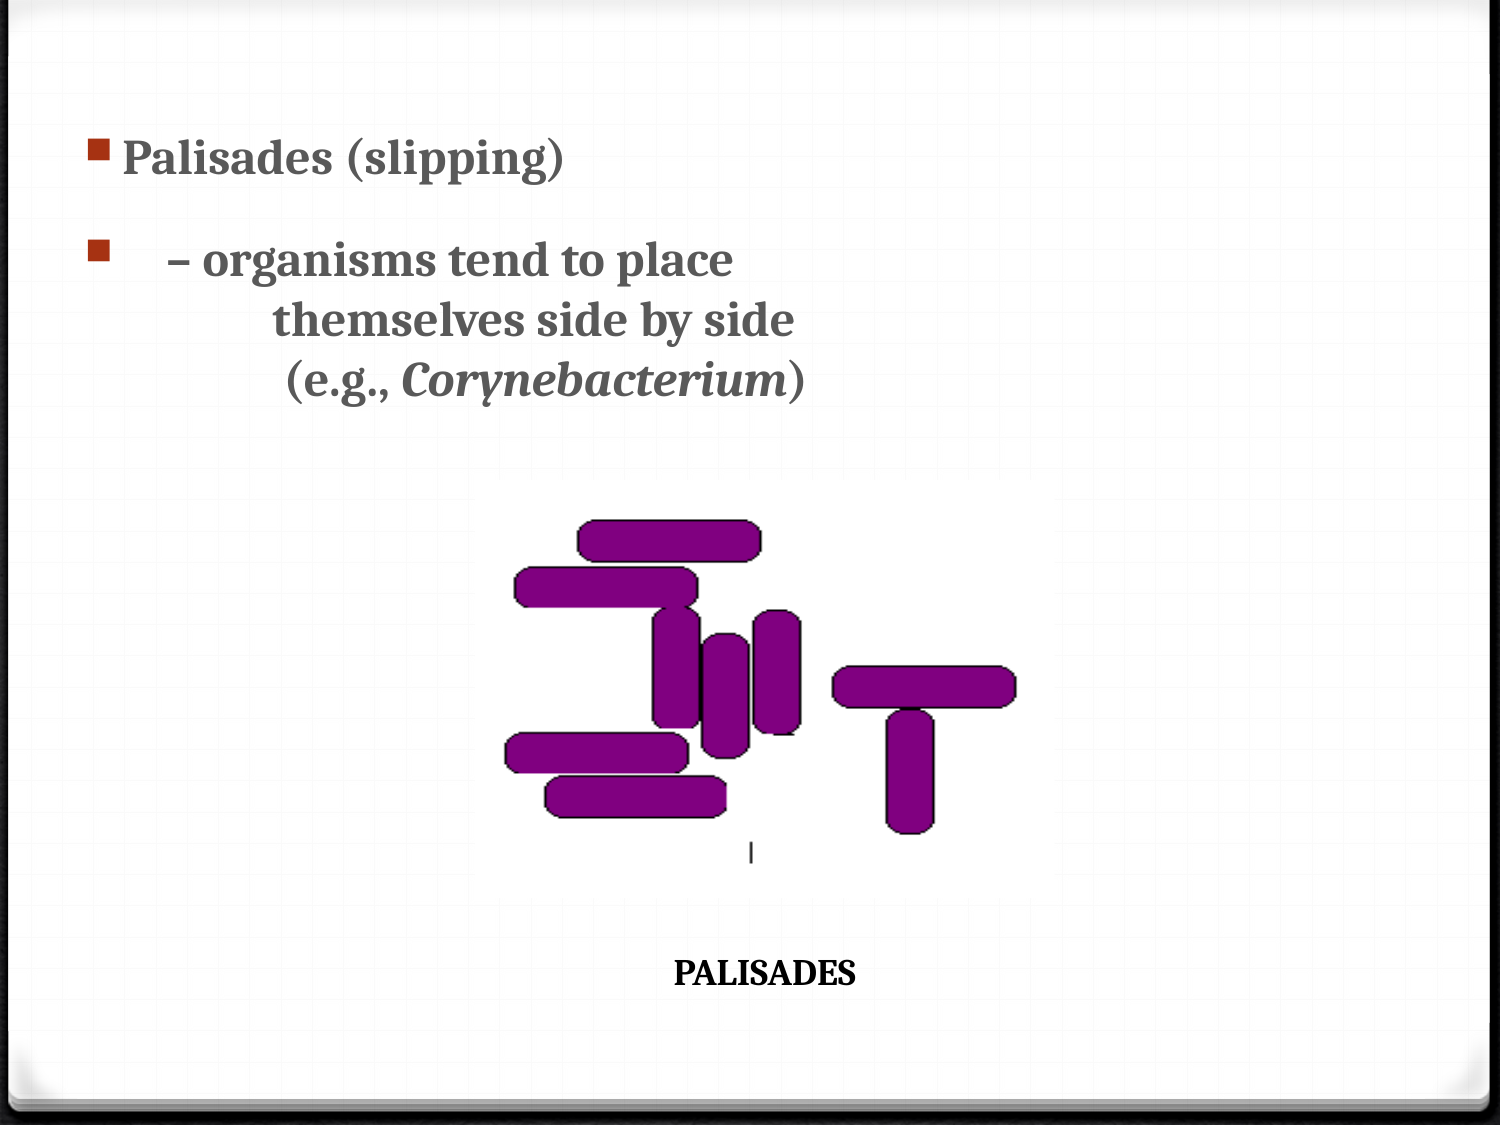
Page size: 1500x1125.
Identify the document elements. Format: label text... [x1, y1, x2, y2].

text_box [474, 480, 1055, 1011]
text_box Palisades (slipping) – organisms tend to place themselves side by side (e.g., Corynebacterium) [70, 117, 1421, 401]
picture [0, 0, 1500, 1125]
